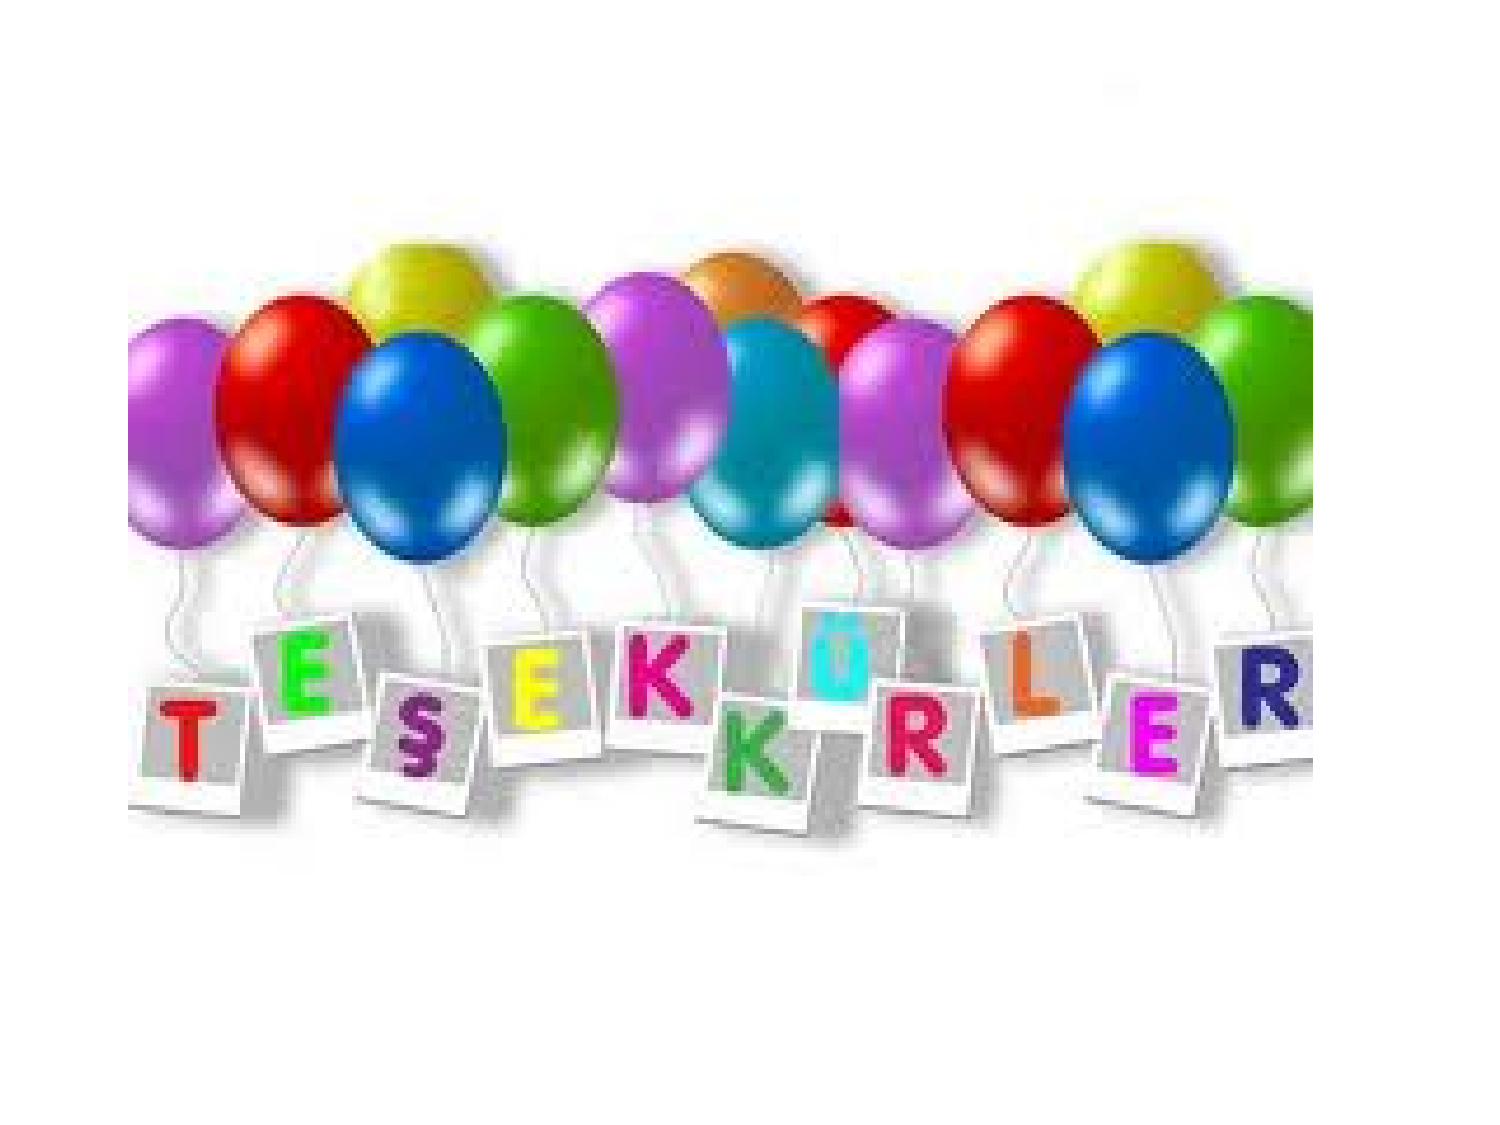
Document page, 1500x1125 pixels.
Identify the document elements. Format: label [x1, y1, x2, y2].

picture [128, 46, 1313, 985]
